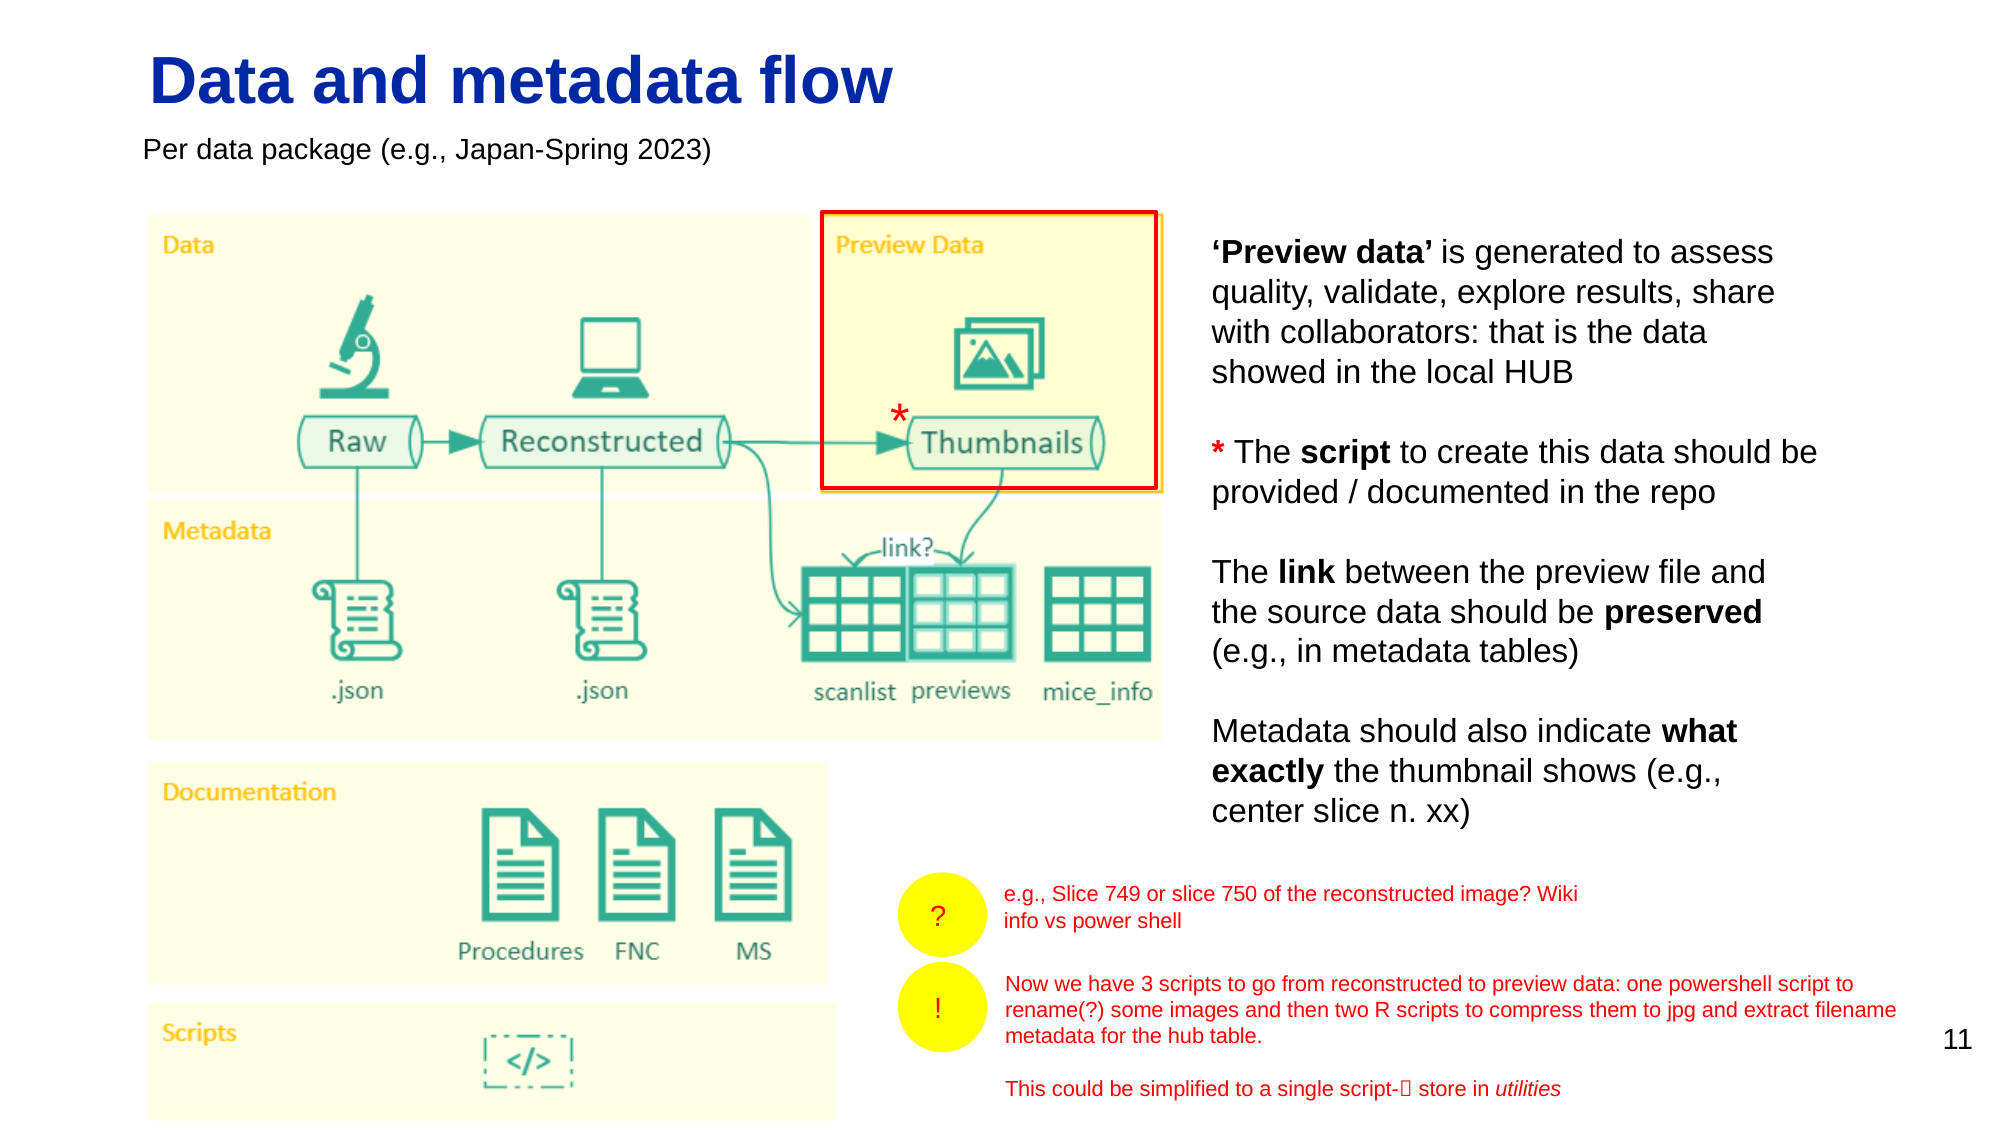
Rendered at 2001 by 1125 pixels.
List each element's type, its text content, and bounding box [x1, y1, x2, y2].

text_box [899, 872, 1606, 956]
text_box Per data package (e.g., Japan-Spring 2023) [128, 122, 1128, 173]
title Data and metadata flow [149, 31, 1851, 132]
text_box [899, 961, 1916, 1111]
picture [104, 193, 1206, 1121]
text_box ‘Preview data’ is generated to assess quality, validate, explore results, share with collaborators: that is the data showed in the local HUB * The script to create this data should be provided / documented in the repo The link between the preview file and the source data should be preserved (e.g., in metadata tables) Metadata should also indicate what exactly the thumbnail shows (e.g., center slice n. xx) [1211, 223, 1837, 837]
slide_number 11 [1920, 1019, 1974, 1106]
